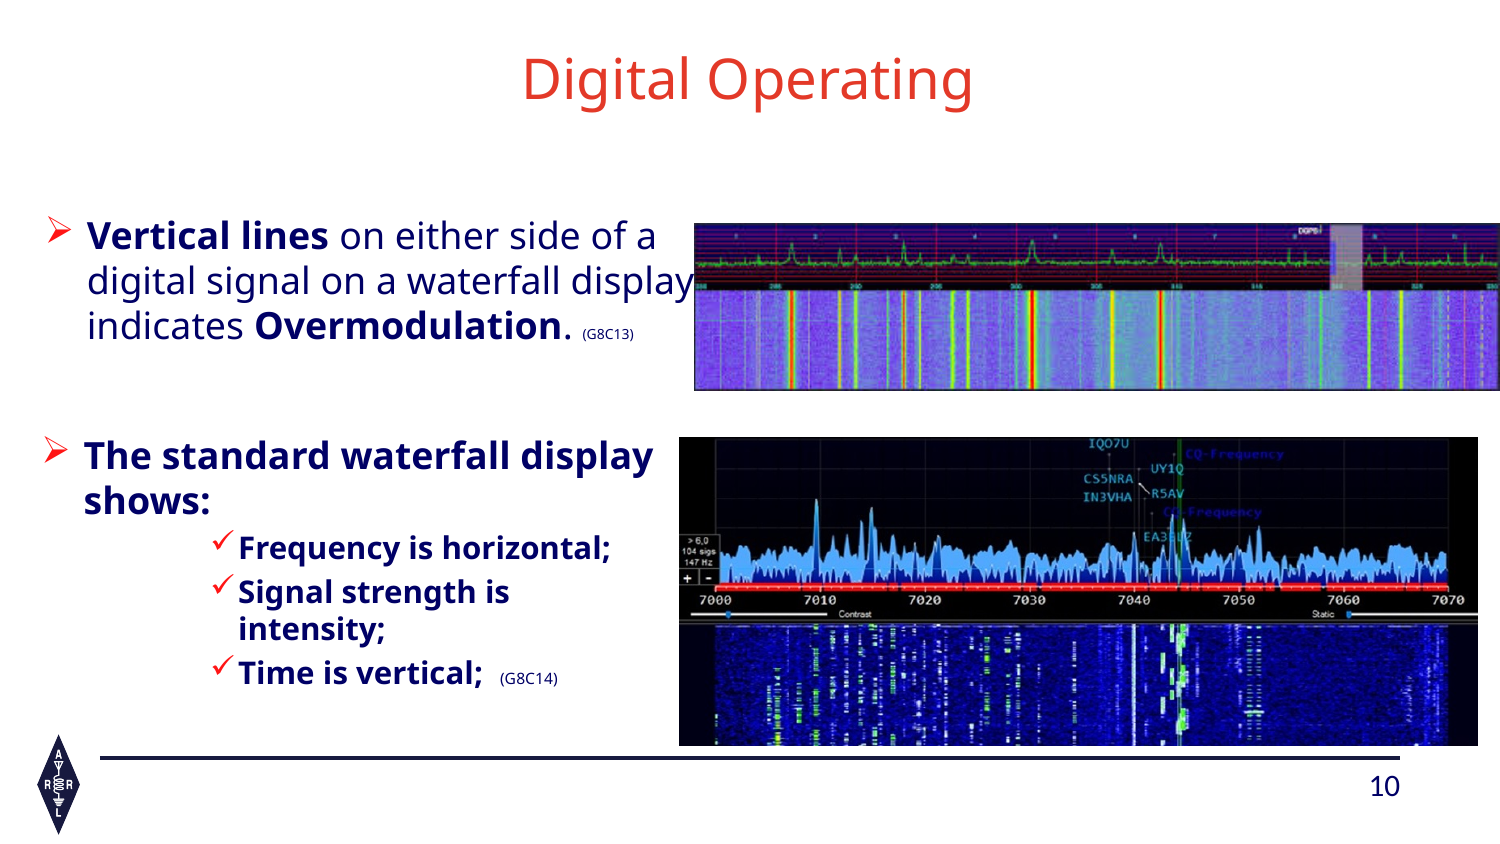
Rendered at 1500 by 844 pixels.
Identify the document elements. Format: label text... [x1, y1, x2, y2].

picture [679, 437, 1478, 746]
picture [694, 223, 1500, 391]
slide_number 10 [1302, 761, 1400, 807]
text_box Vertical lines on either side of a digital signal on a waterfall display indicates Overmodulation. (G8C13) [29, 204, 715, 355]
text_box The standard waterfall display shows: Frequency is horizontal; Signal strength is intensity; Time is vertical; (G8C14) [30, 426, 673, 707]
title Digital Operating [101, 44, 1395, 145]
picture [37, 827, 80, 835]
list [0, 204, 1485, 827]
